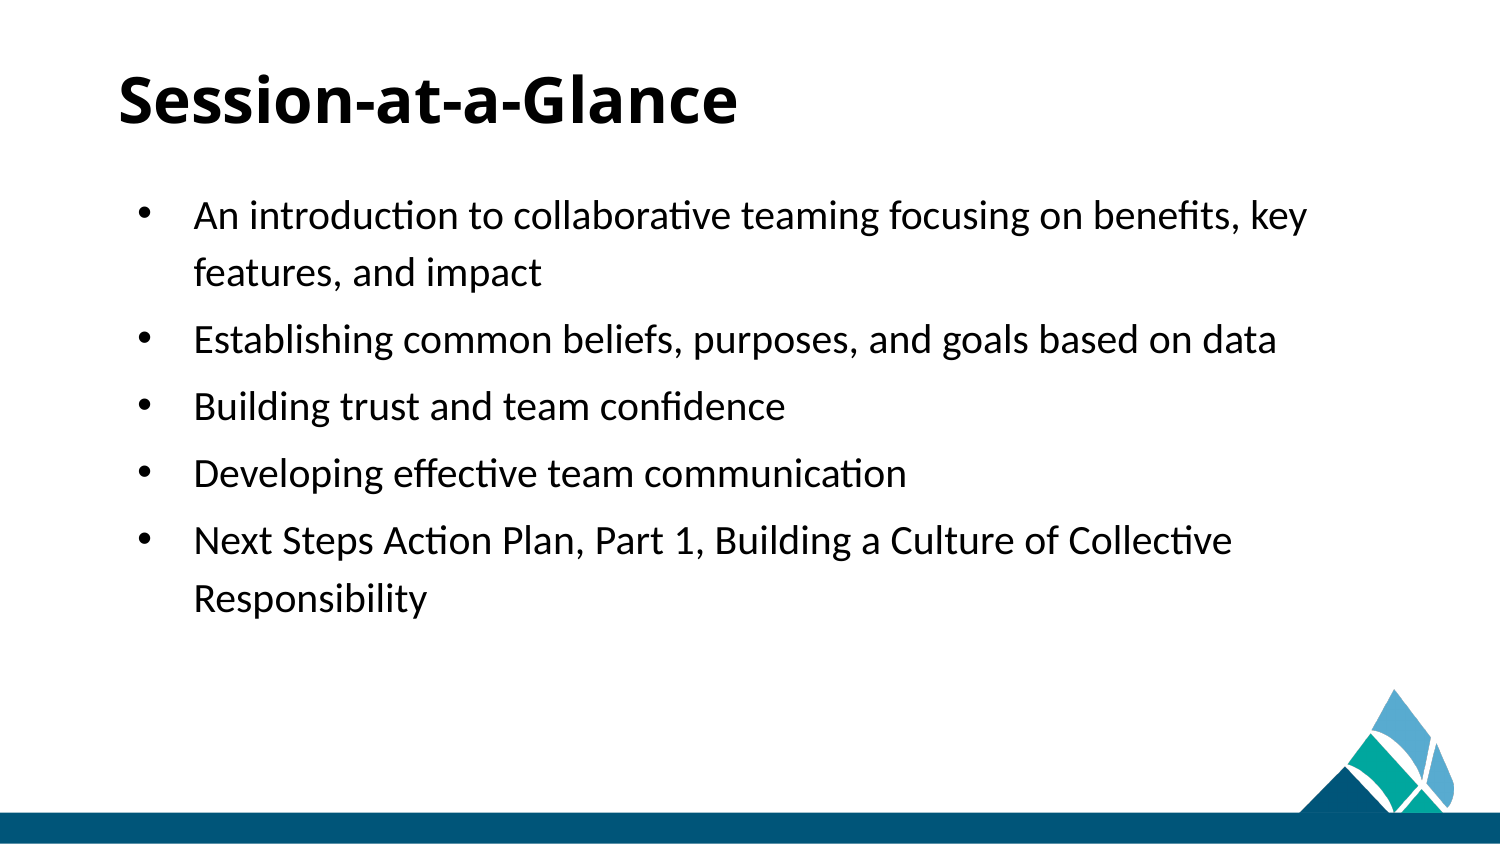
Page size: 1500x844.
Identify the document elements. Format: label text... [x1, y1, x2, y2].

list An introduction to collaborative teaming focusing on benefits, key features, and impact Establishing common beliefs, purposes, and goals based on data Building trust and team confidence Developing effective team communication Next Steps Action Plan, Part 1, Building a Culture of Collective Responsibility [103, 165, 1341, 759]
picture [1299, 689, 1454, 812]
title Session-at-a-Glance [103, 44, 1397, 152]
